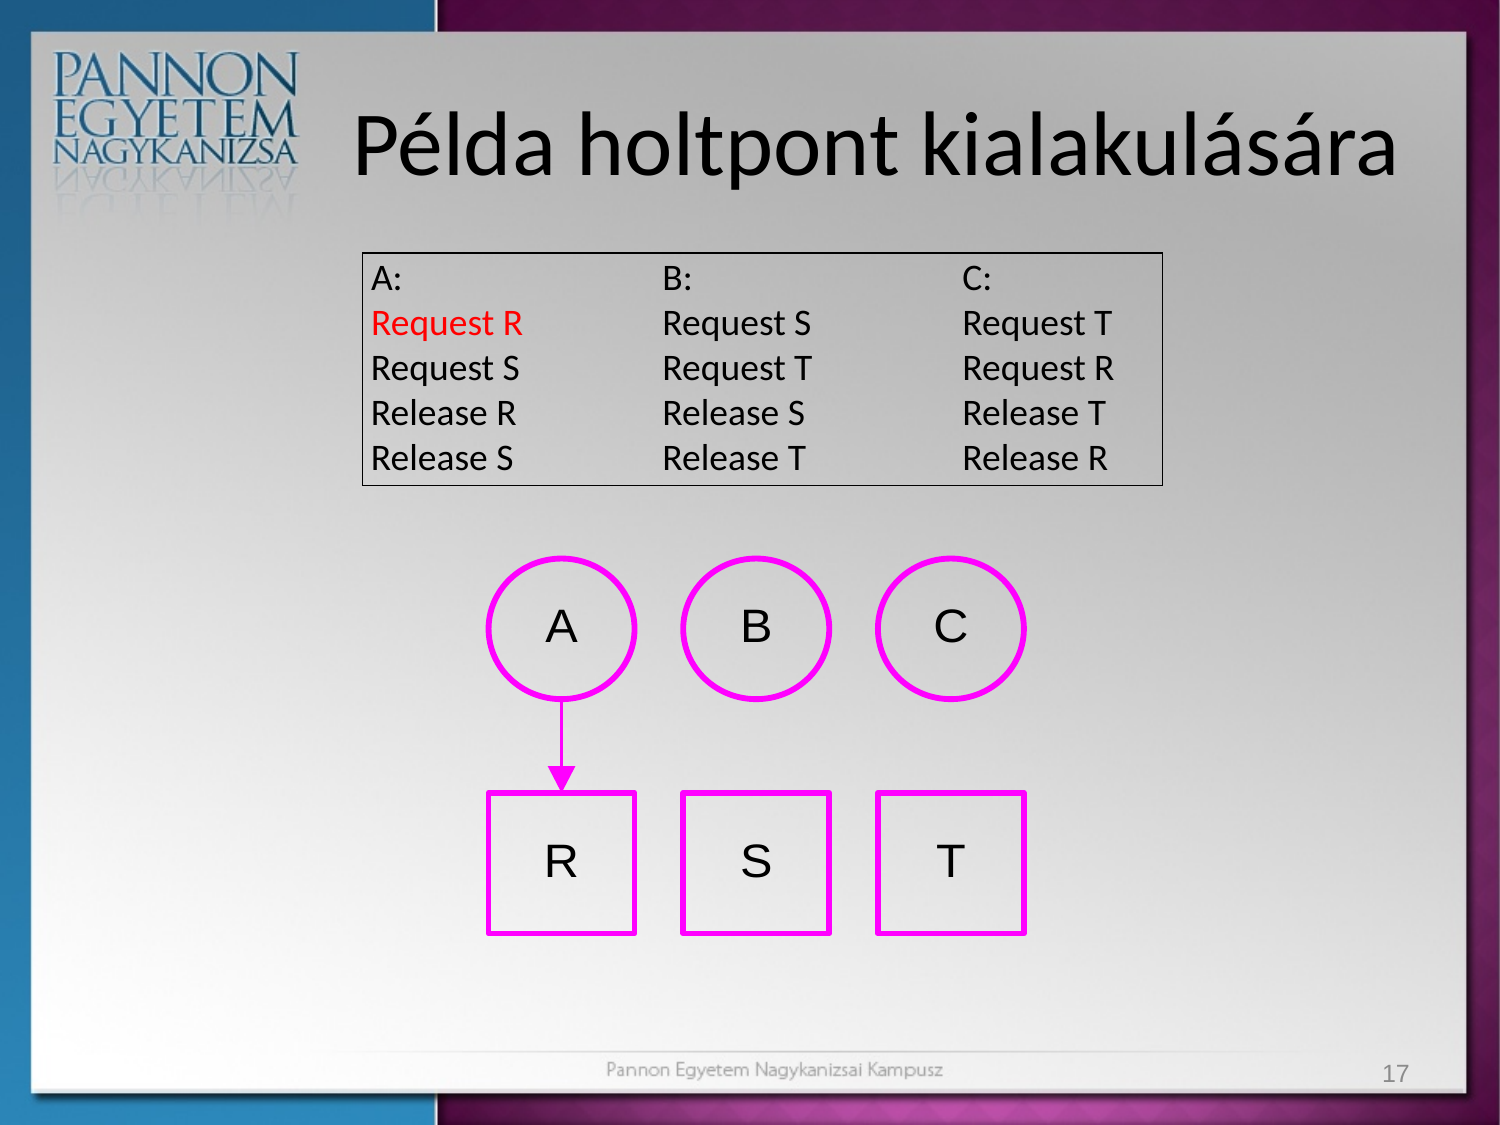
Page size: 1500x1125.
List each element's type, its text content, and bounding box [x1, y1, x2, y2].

picture [0, 0, 1500, 1125]
title Példa holtpont kialakulására [328, 45, 1425, 233]
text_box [412, 549, 1101, 1006]
text_box A: B: C: Request R Request S Request T Request S Request T Request R Release R Release S Release T Release S Release T Release R [362, 253, 1163, 486]
slide_number 17 [1074, 1042, 1425, 1103]
